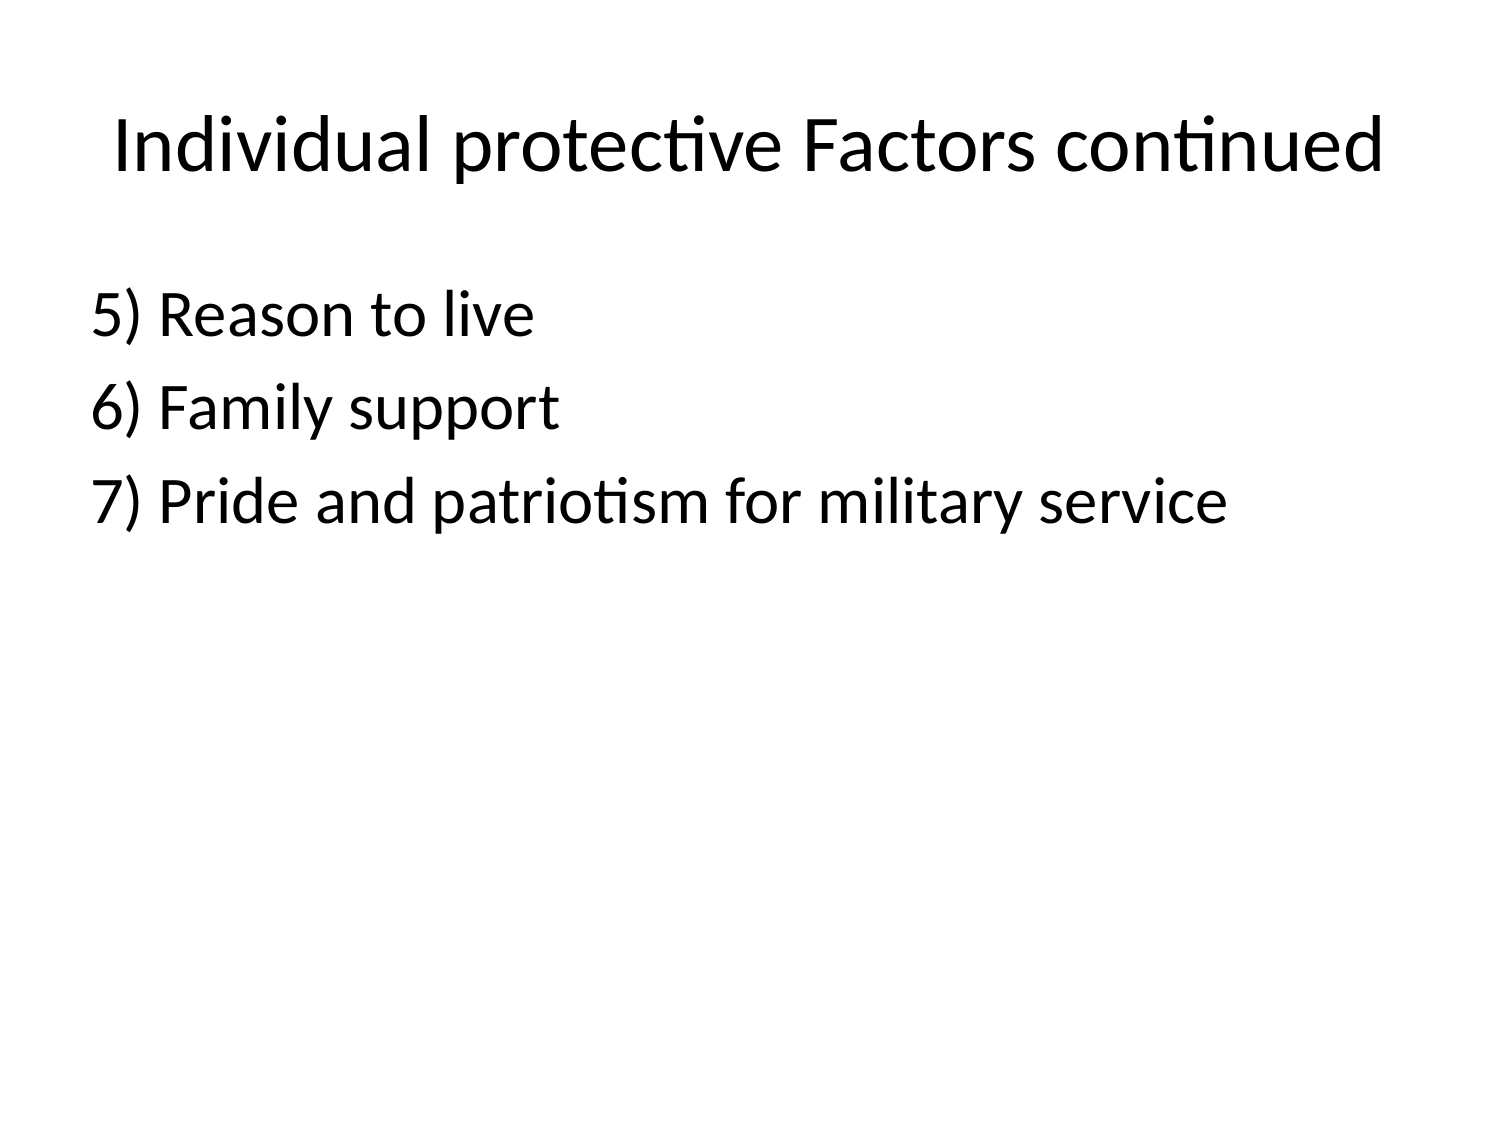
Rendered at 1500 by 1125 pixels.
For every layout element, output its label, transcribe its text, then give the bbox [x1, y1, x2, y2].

list 5) Reason to live 6) Family support 7) Pride and patriotism for military service [75, 262, 1425, 1005]
title Individual protective Factors continued [75, 45, 1425, 233]
